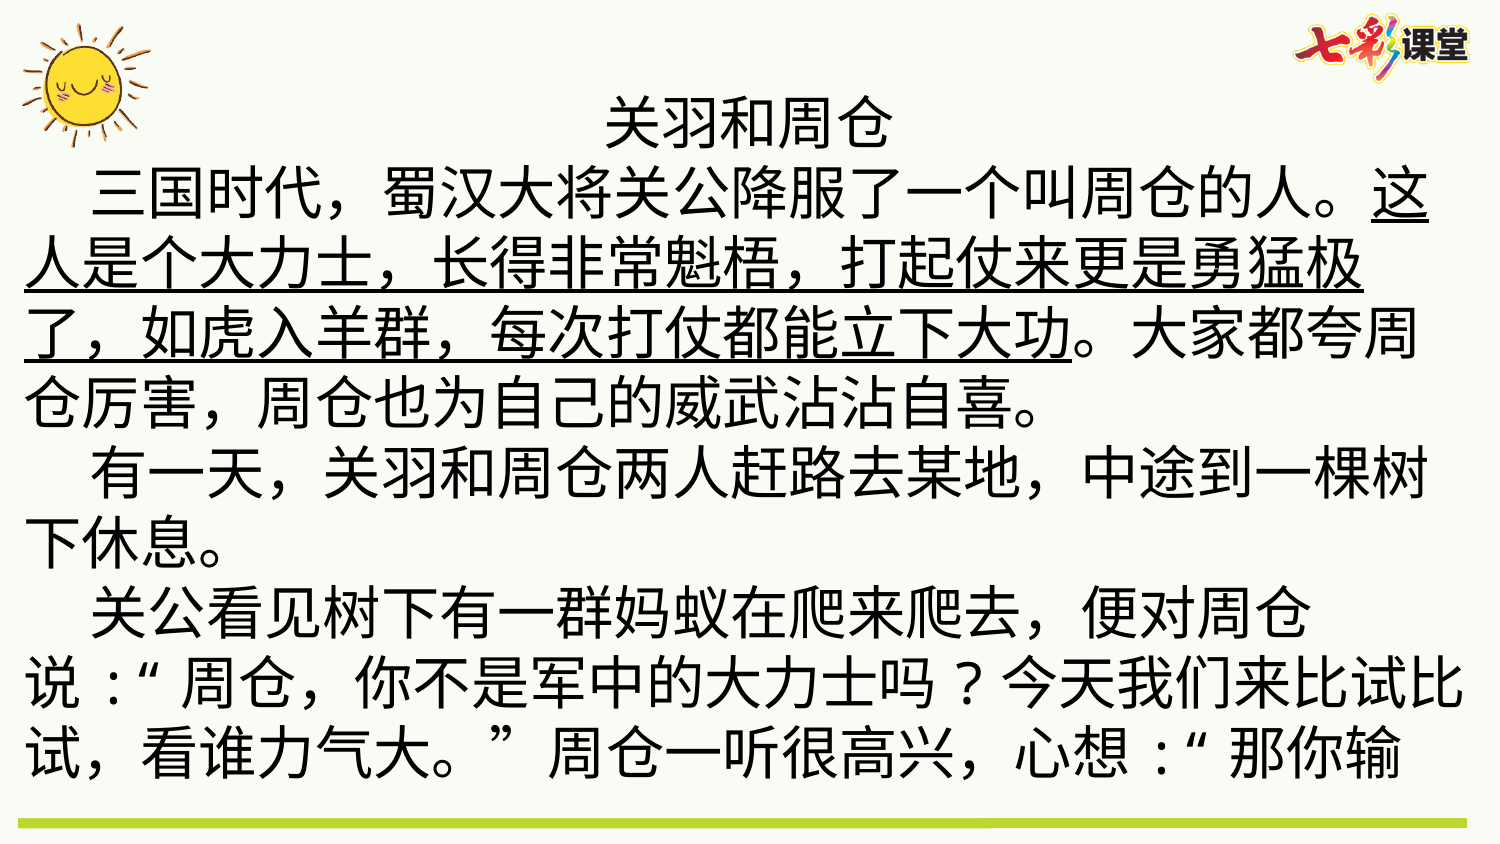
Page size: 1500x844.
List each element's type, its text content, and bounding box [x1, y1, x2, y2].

picture [1291, 9, 1472, 78]
text_box 关羽和周仓 三国时代，蜀汉大将关公降服了一个叫周仓的人。这人是个大力士，长得非常魁梧，打起仗来更是勇猛极了，如虎入羊群，每次打仗都能立下大功。大家都夸周仓厉害，周仓也为自己的威武沾沾自喜。 有一天，关羽和周仓两人赶路去某地，中途到一棵树下休息。 关公看见树下有一群妈蚁在爬来爬去，便对周仓说:“周仓，你不是军中的大力士吗?今天我们来比试比试，看谁力气大。”周仓一听很高兴，心想:“那你输 [9, 78, 1489, 794]
picture [0, 0, 173, 172]
picture [18, 794, 1467, 844]
